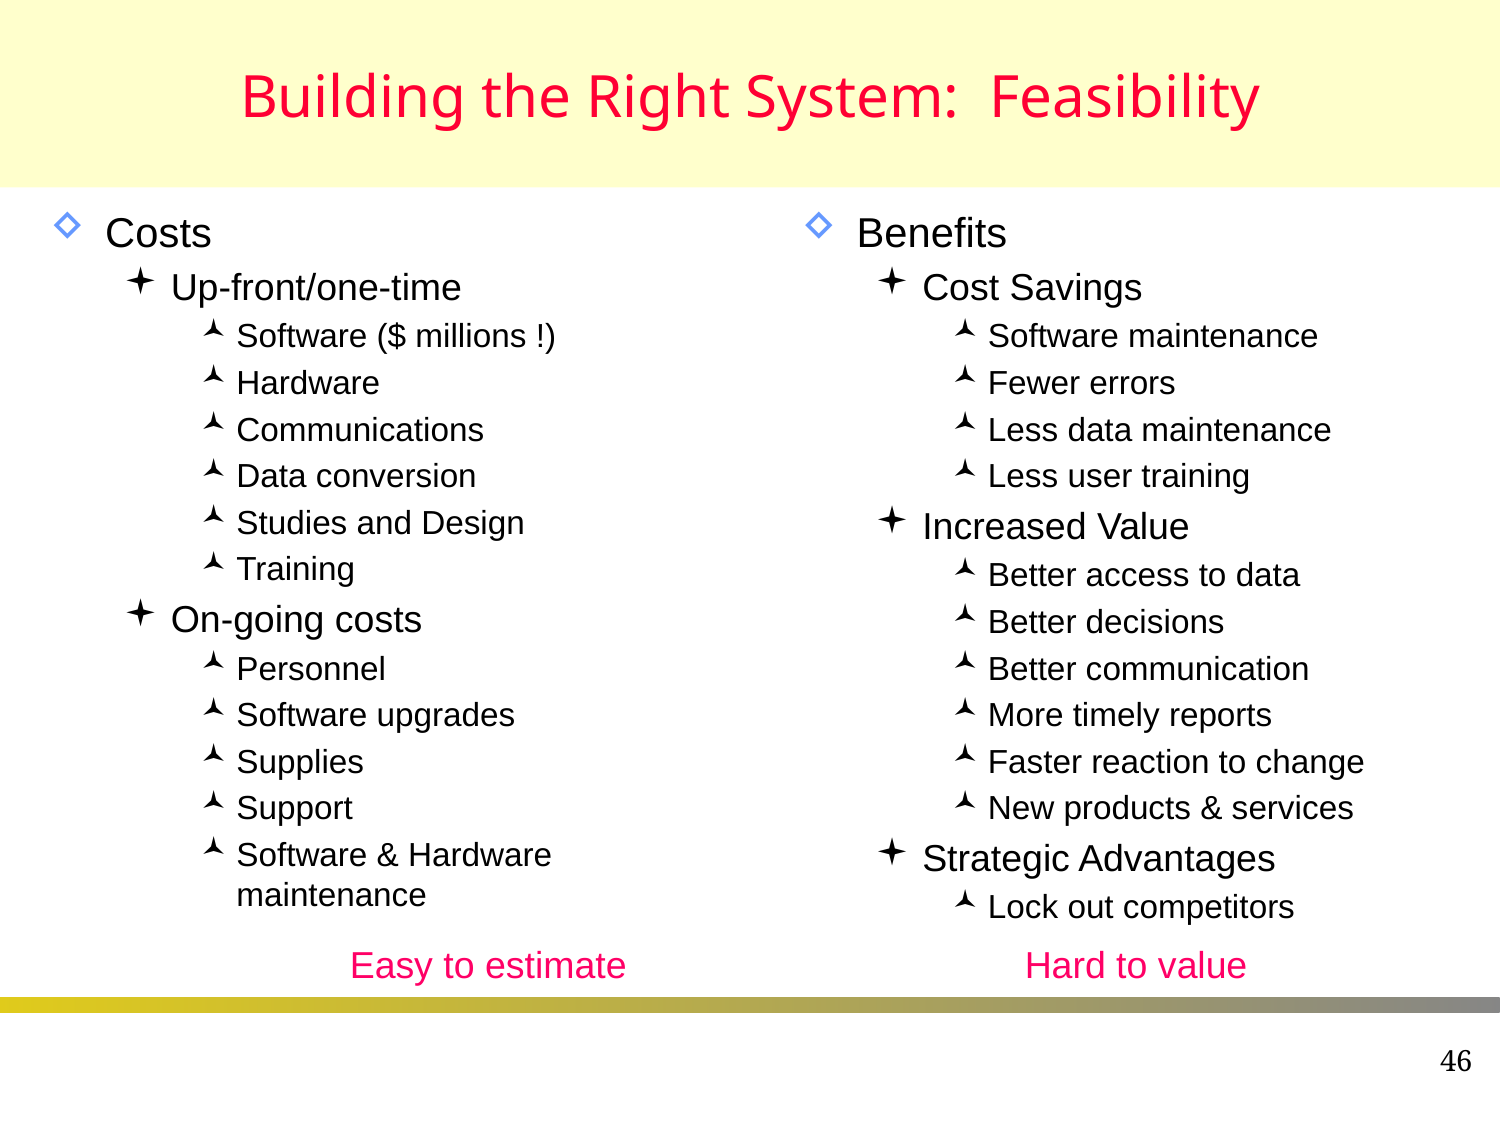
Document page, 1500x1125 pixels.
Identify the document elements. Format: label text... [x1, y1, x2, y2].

slide_number 46 [1174, 1024, 1488, 1101]
list Costs Up-front/one-time Software ($ millions !) Hardware Communications Data conversion Studies and Design Training On-going costs Personnel Software upgrades Supplies Support Software & Hardware maintenance [33, 197, 760, 948]
text_box Hard to value [1009, 933, 1263, 994]
list Benefits Cost Savings Software maintenance Fewer errors Less data maintenance Less user training Increased Value Better access to data Better decisions Better communication More timely reports Faster reaction to change New products & services Strategic Advantages Lock out competitors [785, 197, 1488, 948]
title Building the Right System: Feasibility [0, 0, 1500, 188]
text_box Easy to estimate [334, 933, 642, 994]
